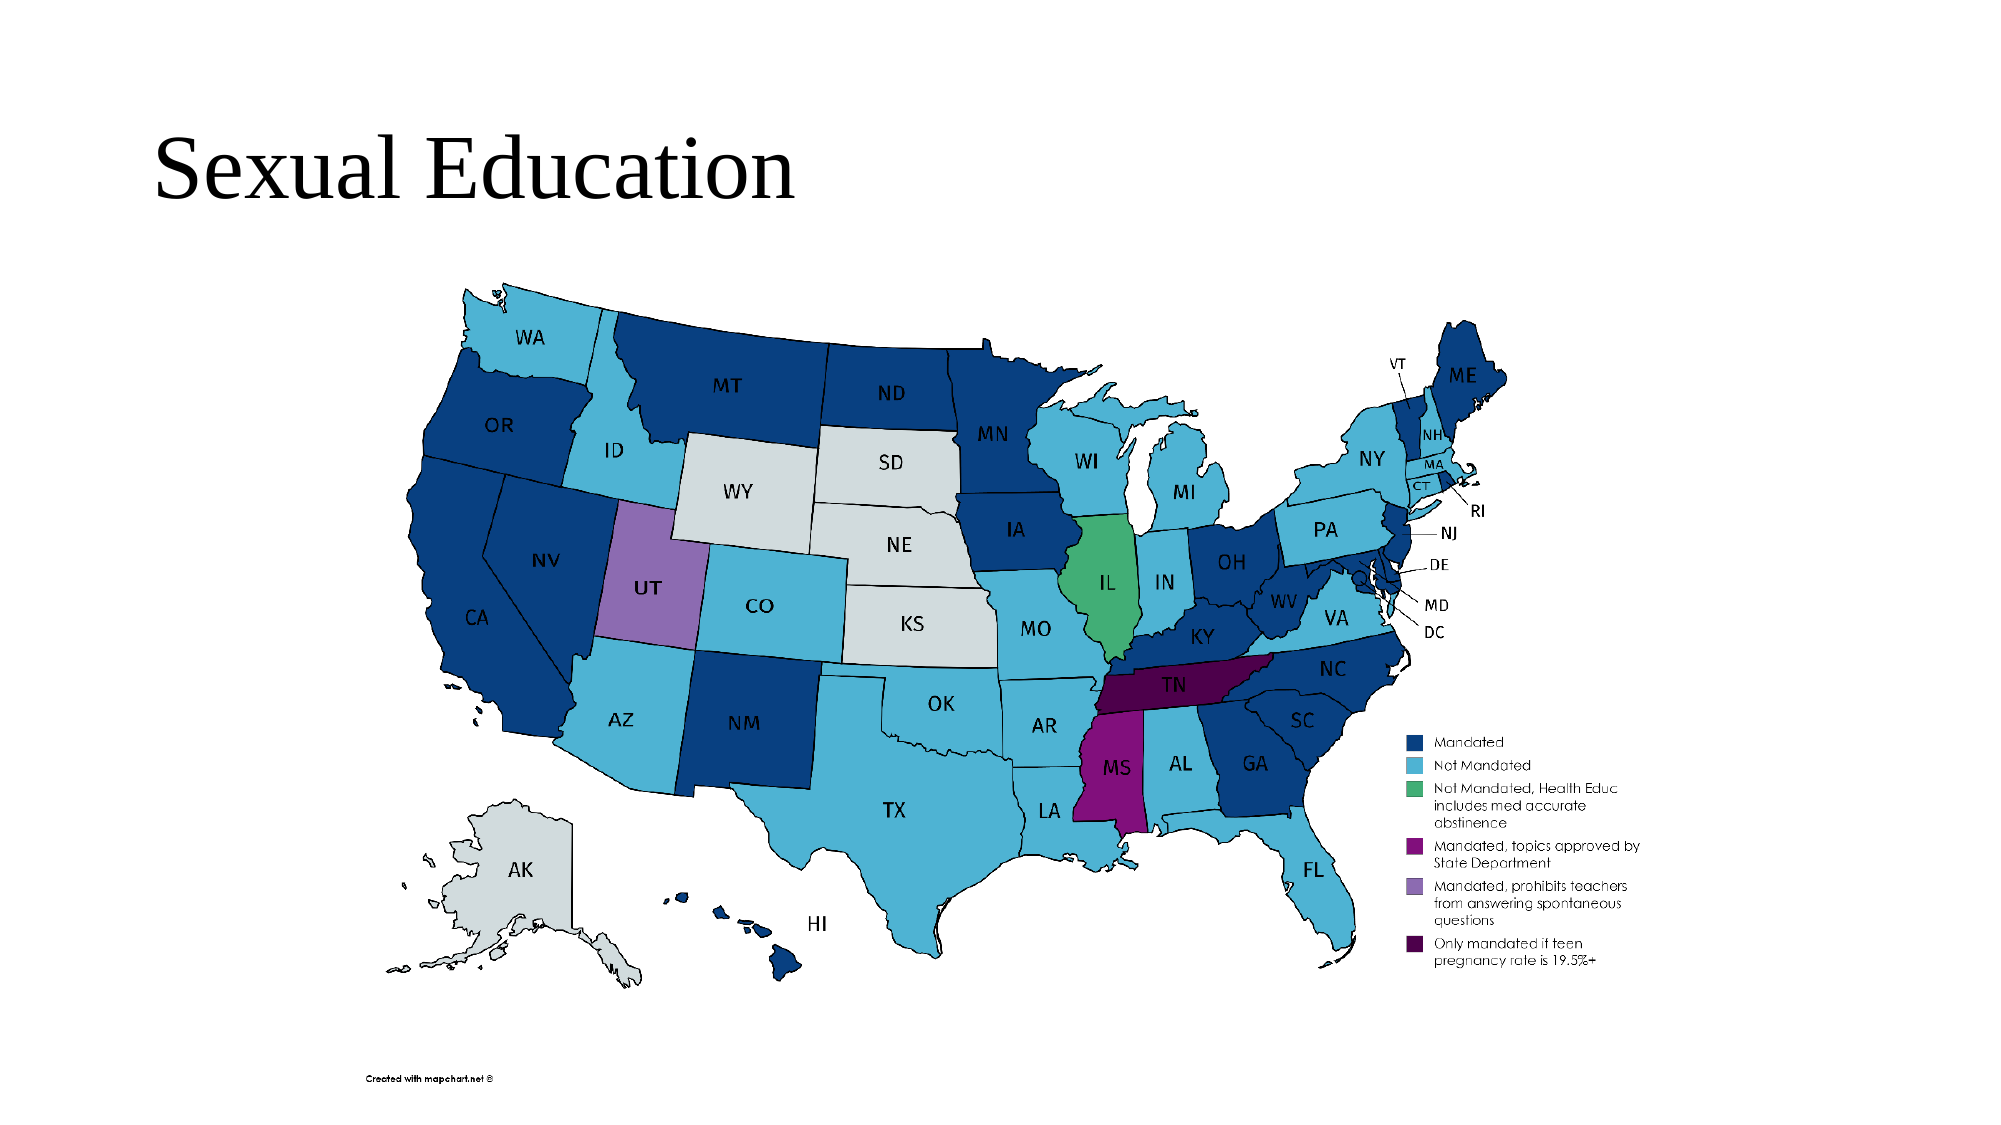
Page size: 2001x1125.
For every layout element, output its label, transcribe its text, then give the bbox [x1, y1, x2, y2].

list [331, 226, 1648, 1100]
title Sexual Education [137, 59, 1863, 278]
